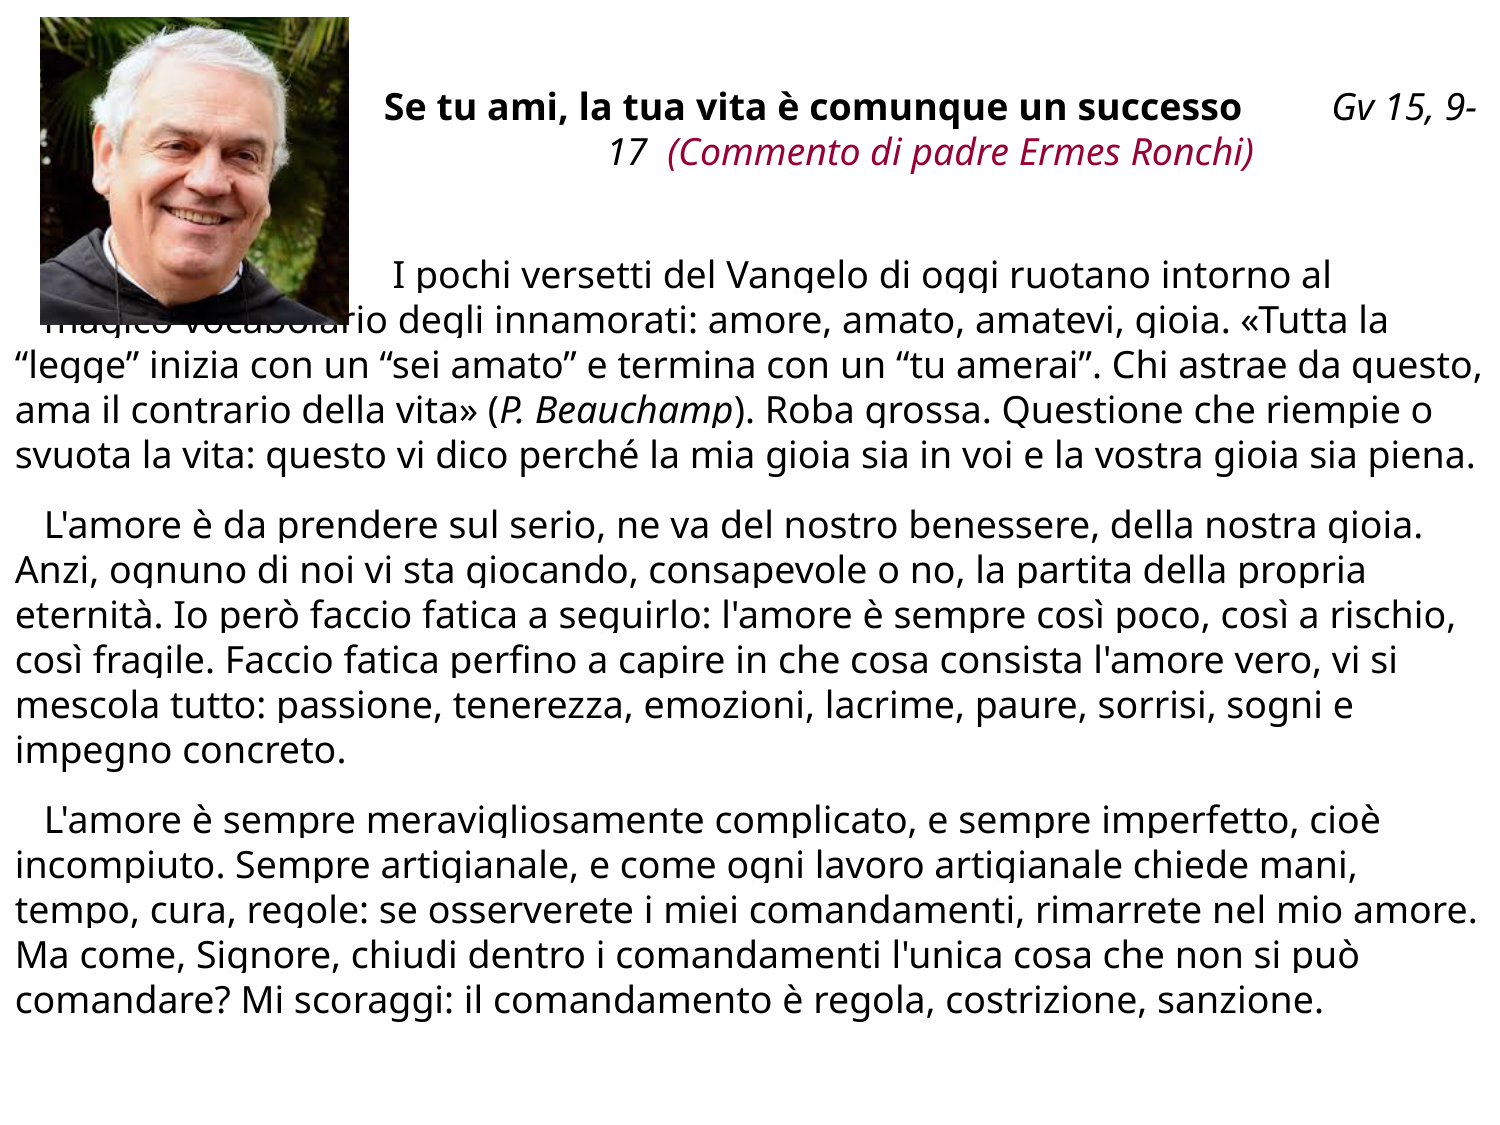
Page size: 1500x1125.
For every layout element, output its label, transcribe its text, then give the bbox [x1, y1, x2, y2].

text_box Se tu ami, la tua vita è comunque un successo Gv 15, 9-17 (Commento di padre Ermes Ronchi) [349, 75, 1500, 216]
text_box I pochi versetti del Vangelo di oggi ruotano intorno al magico vocabolario degli innamorati: amore, amato, amatevi, gioia. «Tutta la “legge” inizia con un “sei amato” e termina con un “tu amerai”. Chi astrae da questo, ama il contrario della vita» (P. Beauchamp). Roba grossa. Questione che riempie o svuota la vita: questo vi dico perché la mia gioia sia in voi e la vostra gioia sia piena. L'amore è da prendere sul serio, ne va del nostro benessere, della nostra gioia. Anzi, ognuno di noi vi sta giocando, consapevole o no, la partita della propria eternità. Io però faccio fatica a seguirlo: l'amore è sempre così poco, così a rischio, così fragile. Faccio fatica perfino a capire in che cosa consista l'amore vero, vi si mescola tutto: passione, tenerezza, emozioni, lacrime, paure, sorrisi, sogni e impegno concreto. L'amore è sempre meravigliosamente complicato, e sempre imperfetto, cioè incompiuto. Sempre artigianale, e come ogni lavoro artigianale chiede mani, tempo, cura, regole: se osserverete i miei comandamenti, rimarrete nel mio amore. Ma come, Signore, chiudi dentro i comandamenti l'unica cosa che non si può comandare? Mi scoraggi: il comandamento è regola, costrizione, sanzione. [0, 243, 1500, 799]
picture [40, 17, 349, 325]
text_box I pochi versetti del Vangelo di oggi ruotano intorno al magico vocabolario degli innamorati: amore, amato, amatevi, gioia. «Tutta la “legge” inizia con un “sei amato” e termina con un “tu amerai”. Chi astrae da questo, ama il contrario della vita» (P. Beauchamp). Roba grossa. Questione che riempie o svuota la vita: questo vi dico perché la mia gioia sia in voi e la vostra gioia sia piena. L'amore è da prendere sul serio, ne va del nostro benessere, della nostra gioia. Anzi, ognuno di noi vi sta giocando, consapevole o no, la partita della propria eternità. Io però faccio fatica a seguirlo: l'amore è sempre così poco, così a rischio, così fragile. Faccio fatica perfino a capire in che cosa consista l'amore vero, vi si mescola tutto: passione, tenerezza, emozioni, lacrime, paure, sorrisi, sogni e impegno concreto. L'amore è sempre meravigliosamente complicato, e sempre imperfetto, cioè incompiuto. Sempre artigianale, e come ogni lavoro artigianale chiede mani, tempo, cura, regole: se osserverete i miei comandamenti, rimarrete nel mio amore. Ma come, Signore, chiudi dentro i comandamenti l'unica cosa che non si può comandare? Mi scoraggi: il comandamento è regola, costrizione, sanzione. [0, 801, 1500, 1029]
